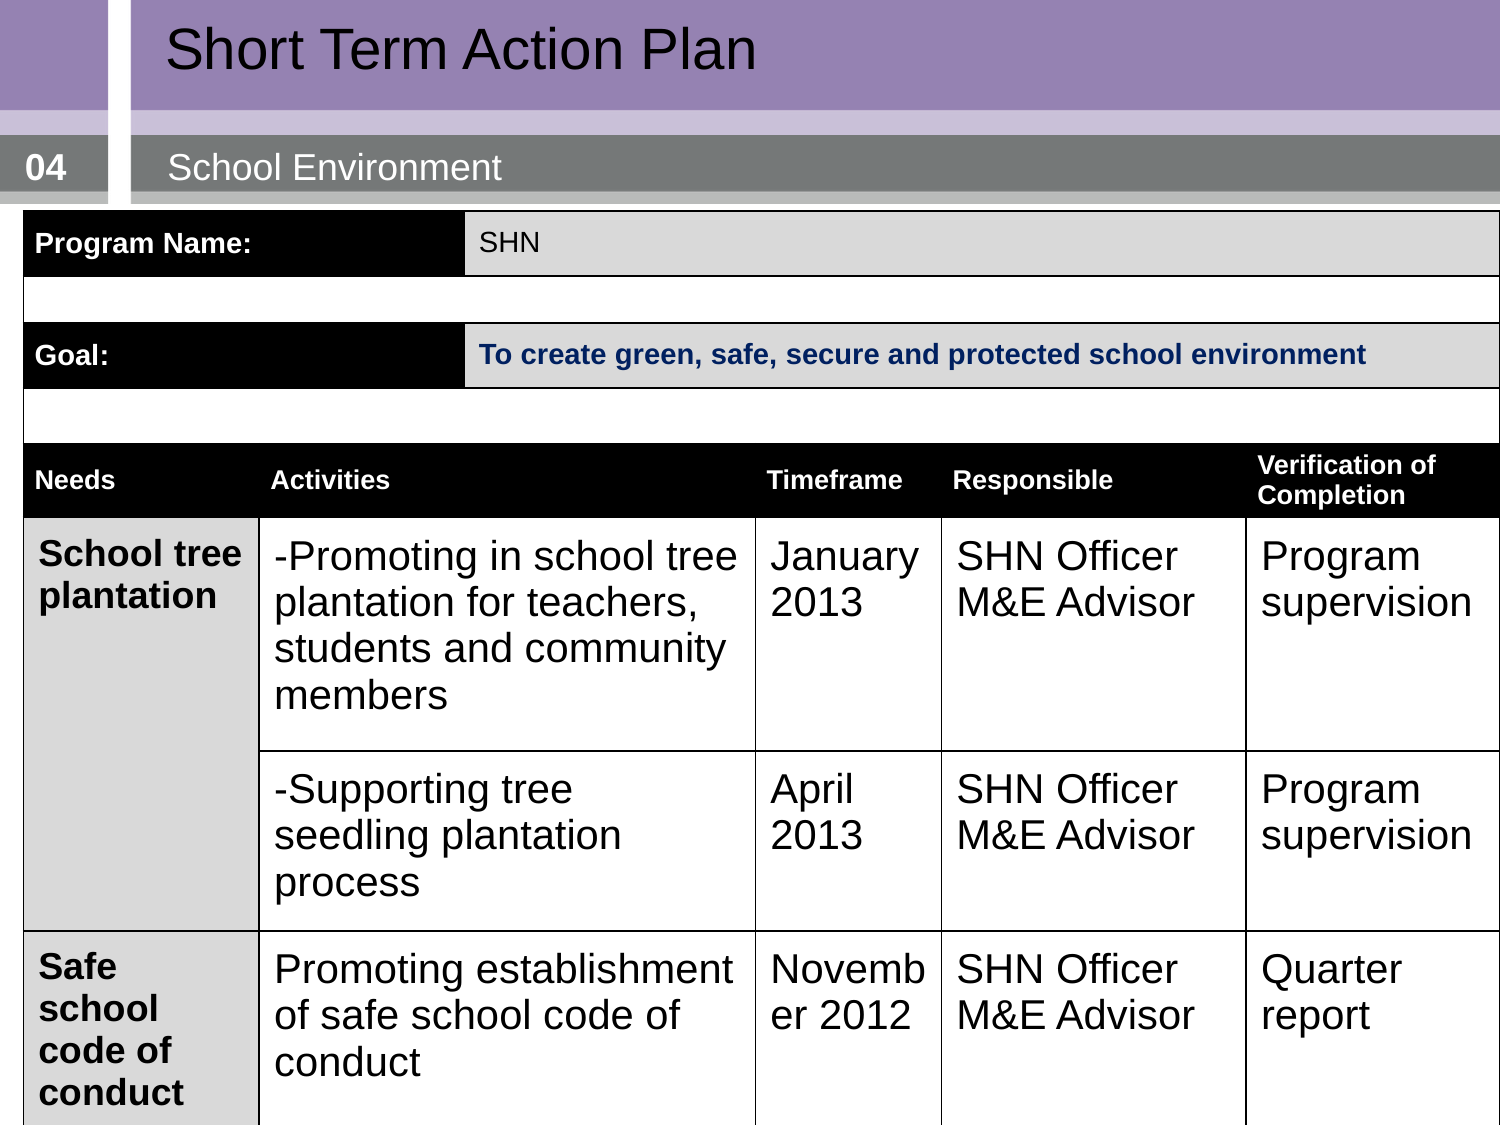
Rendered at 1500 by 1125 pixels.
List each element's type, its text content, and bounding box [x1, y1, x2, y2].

table_header SHN [465, 212, 1499, 275]
table_cell [24, 277, 1499, 322]
table_cell Responsible [942, 445, 1245, 516]
table_cell January 2013 [756, 518, 941, 750]
table_cell [24, 389, 1499, 443]
table_cell November 2012 [756, 932, 941, 1125]
text_box [0, 135, 1500, 204]
table_cell Goal: [24, 324, 463, 387]
text_box Short Term Action Plan [150, 3, 1037, 89]
table_cell School tree plantation [24, 518, 258, 930]
table_cell -Supporting tree seedling plantation process [260, 752, 755, 930]
table_cell Needs [24, 445, 258, 516]
table_cell SHN Officer M&E Advisor [942, 518, 1245, 750]
text_box School Environment [152, 135, 1500, 196]
table_cell To create green, safe, secure and protected school environment [465, 324, 1499, 387]
table_cell Timeframe [756, 445, 941, 516]
table_cell Safe school code of conduct [24, 932, 258, 1125]
table_cell -Promoting in school tree plantation for teachers, students and community members [260, 518, 755, 750]
table_cell Activities [260, 445, 755, 516]
table_cell SHN Officer M&E Advisor [942, 752, 1245, 930]
text_box [0, 0, 1500, 135]
table_cell Program supervision [1247, 518, 1499, 750]
table_cell Promoting establishment of safe school code of conduct [260, 932, 755, 1125]
table_cell April 2013 [756, 752, 941, 930]
table_cell Program supervision [1247, 752, 1499, 930]
table_cell SHN Officer M&E Advisor [942, 932, 1245, 1125]
text_box 04 [2, 135, 89, 196]
table_header Program Name: [24, 212, 463, 275]
table_cell Quarter report [1247, 932, 1499, 1125]
table_cell Verification of Completion [1247, 445, 1499, 516]
